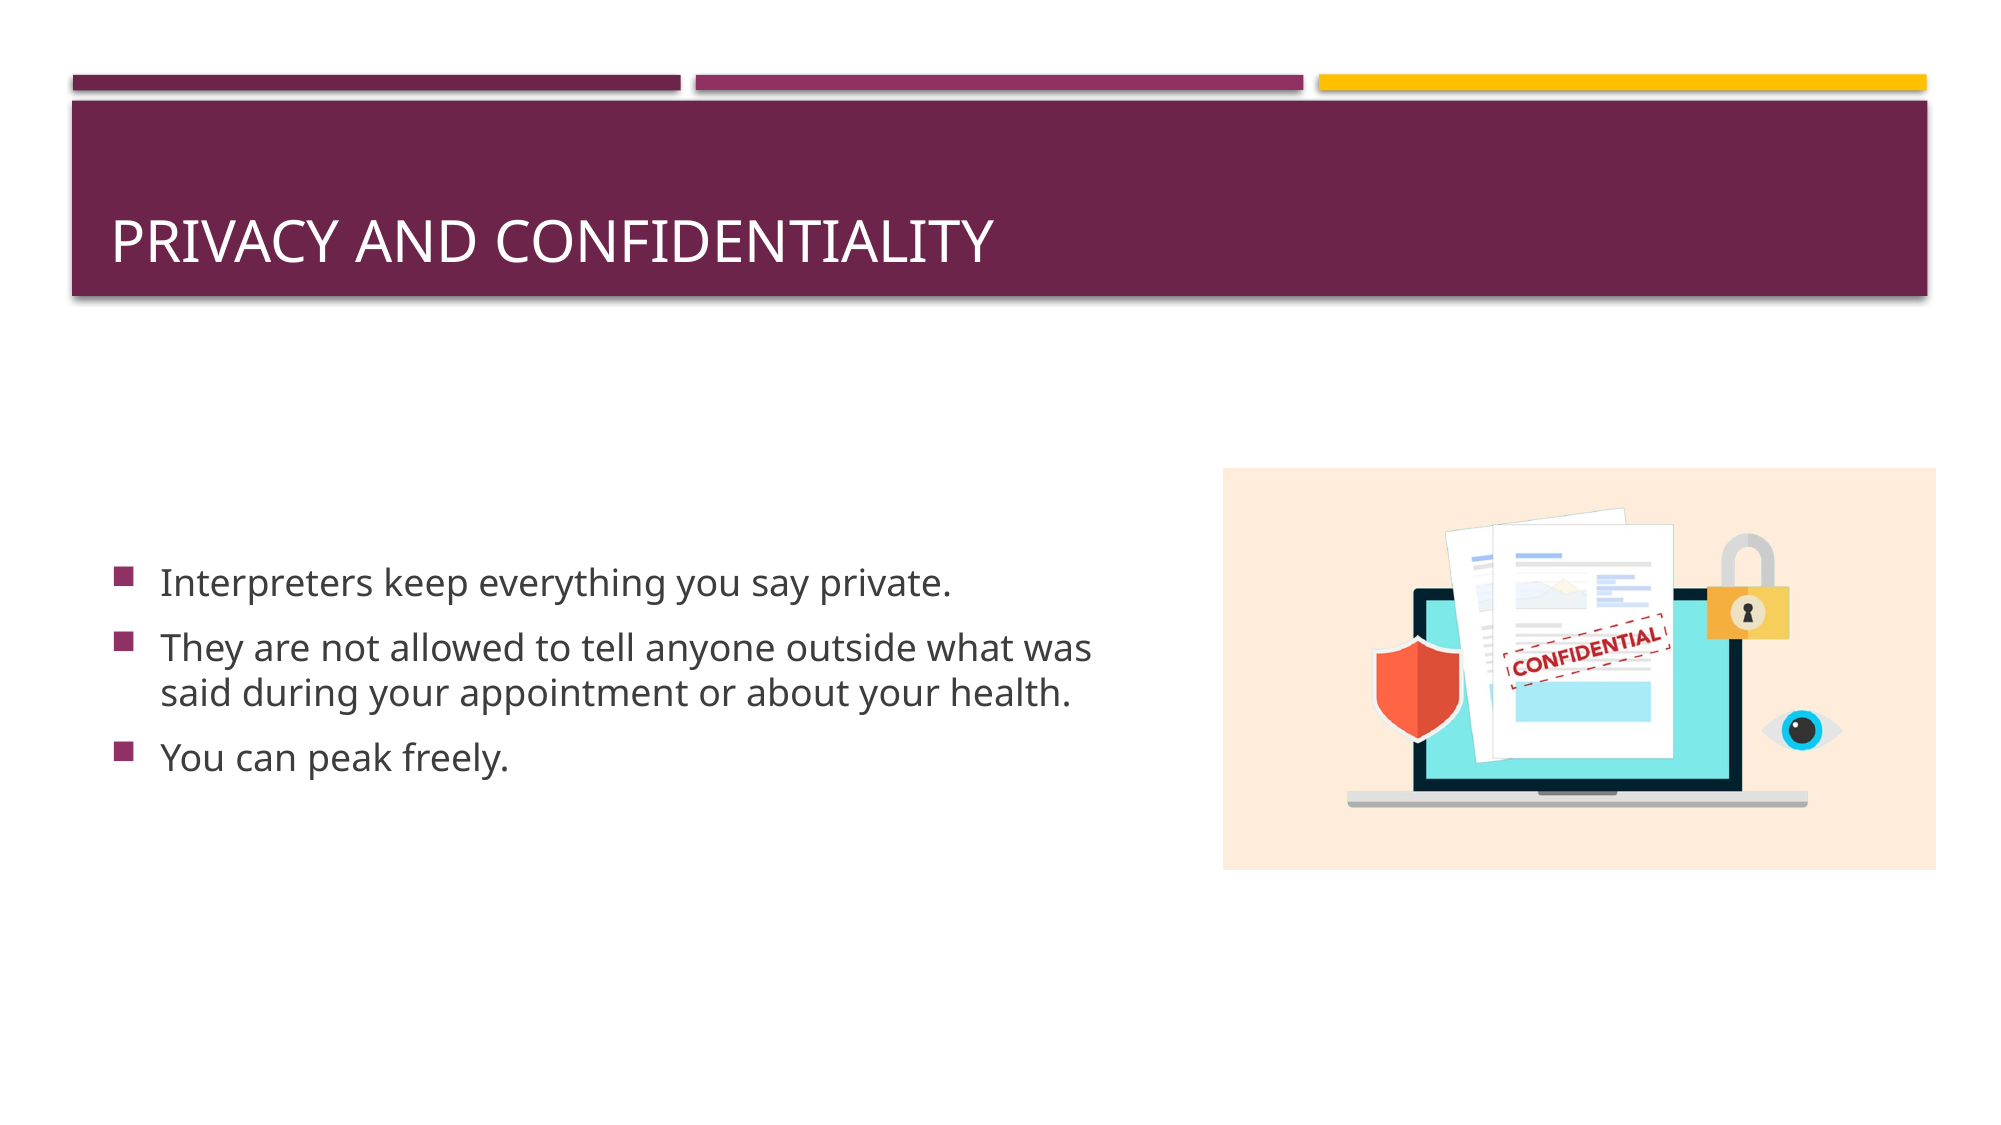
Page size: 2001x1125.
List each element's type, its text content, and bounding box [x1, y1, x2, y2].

picture [1222, 468, 1937, 871]
title Privacy and confidentiality [95, 115, 1905, 282]
list Interpreters keep everything you say private. They are not allowed to tell anyone outside what was said during your appointment or about your health. You can peak freely. [95, 305, 1141, 1032]
